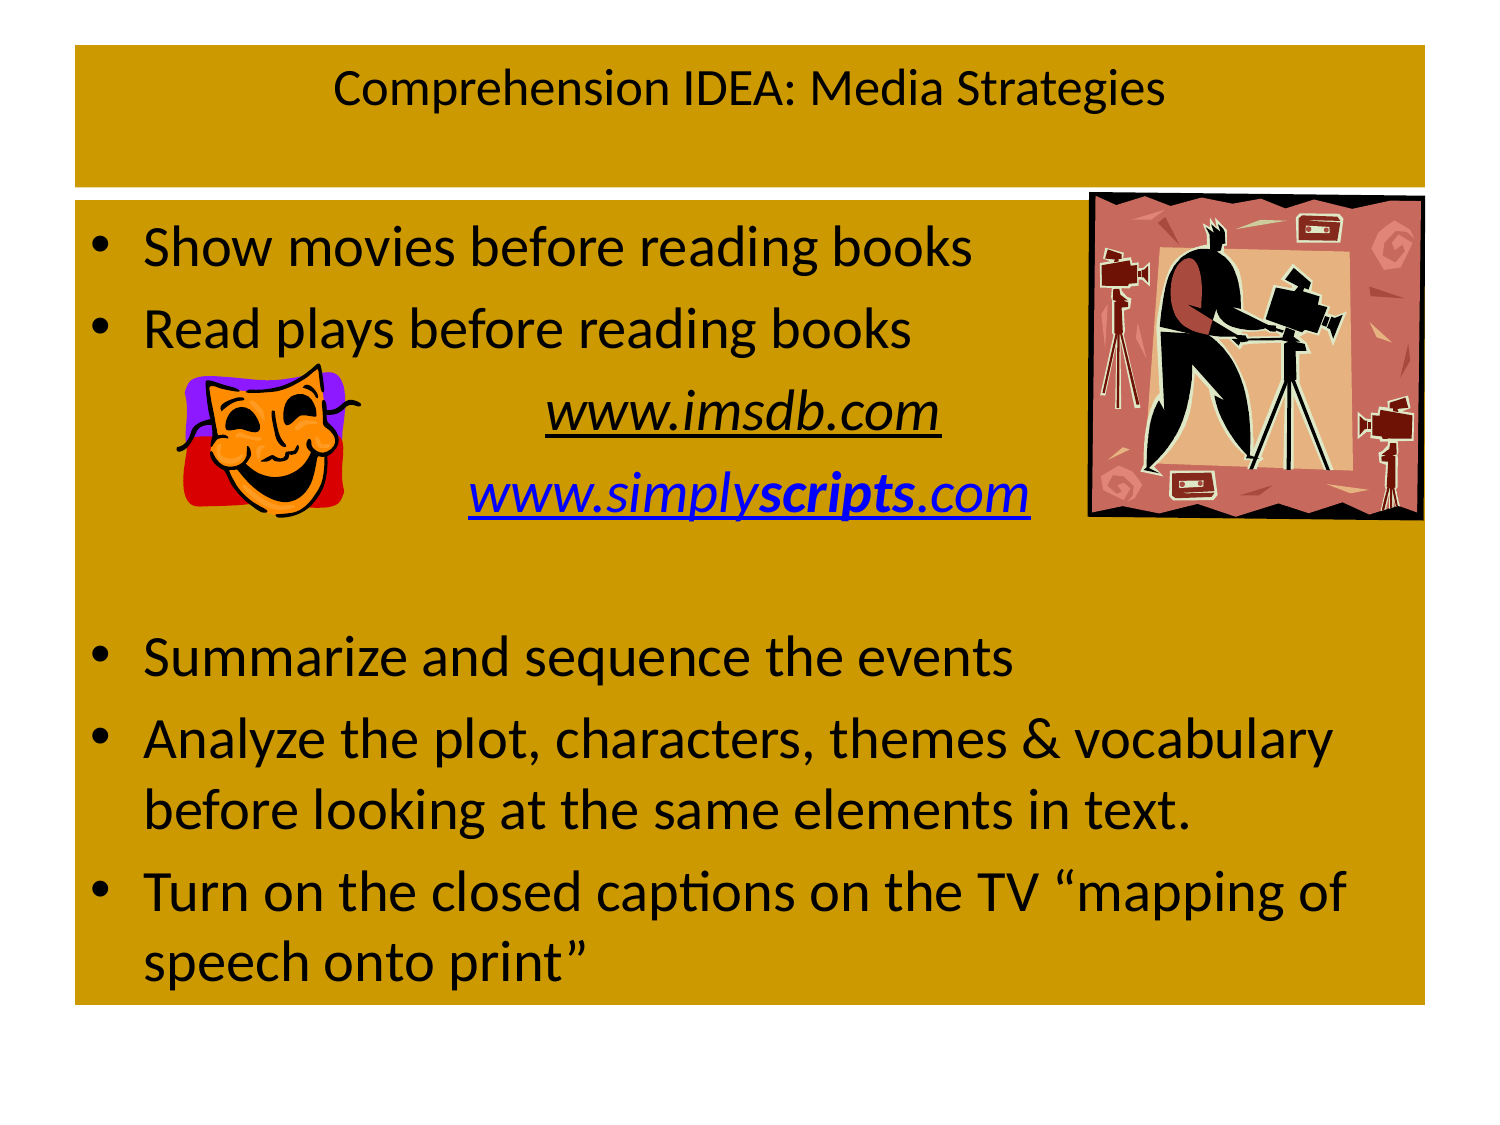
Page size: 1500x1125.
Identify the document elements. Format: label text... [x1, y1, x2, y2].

picture [174, 362, 365, 522]
list Show movies before reading books Read plays before reading books www.imsdb.com www.simplyscripts.com Summarize and sequence the events Analyze the plot, characters, themes & vocabulary before looking at the same elements in text. Turn on the closed captions on the TV “mapping of speech onto print” [75, 200, 1425, 1005]
title Comprehension IDEA: Media Strategies [75, 45, 1425, 188]
picture [1087, 187, 1430, 526]
